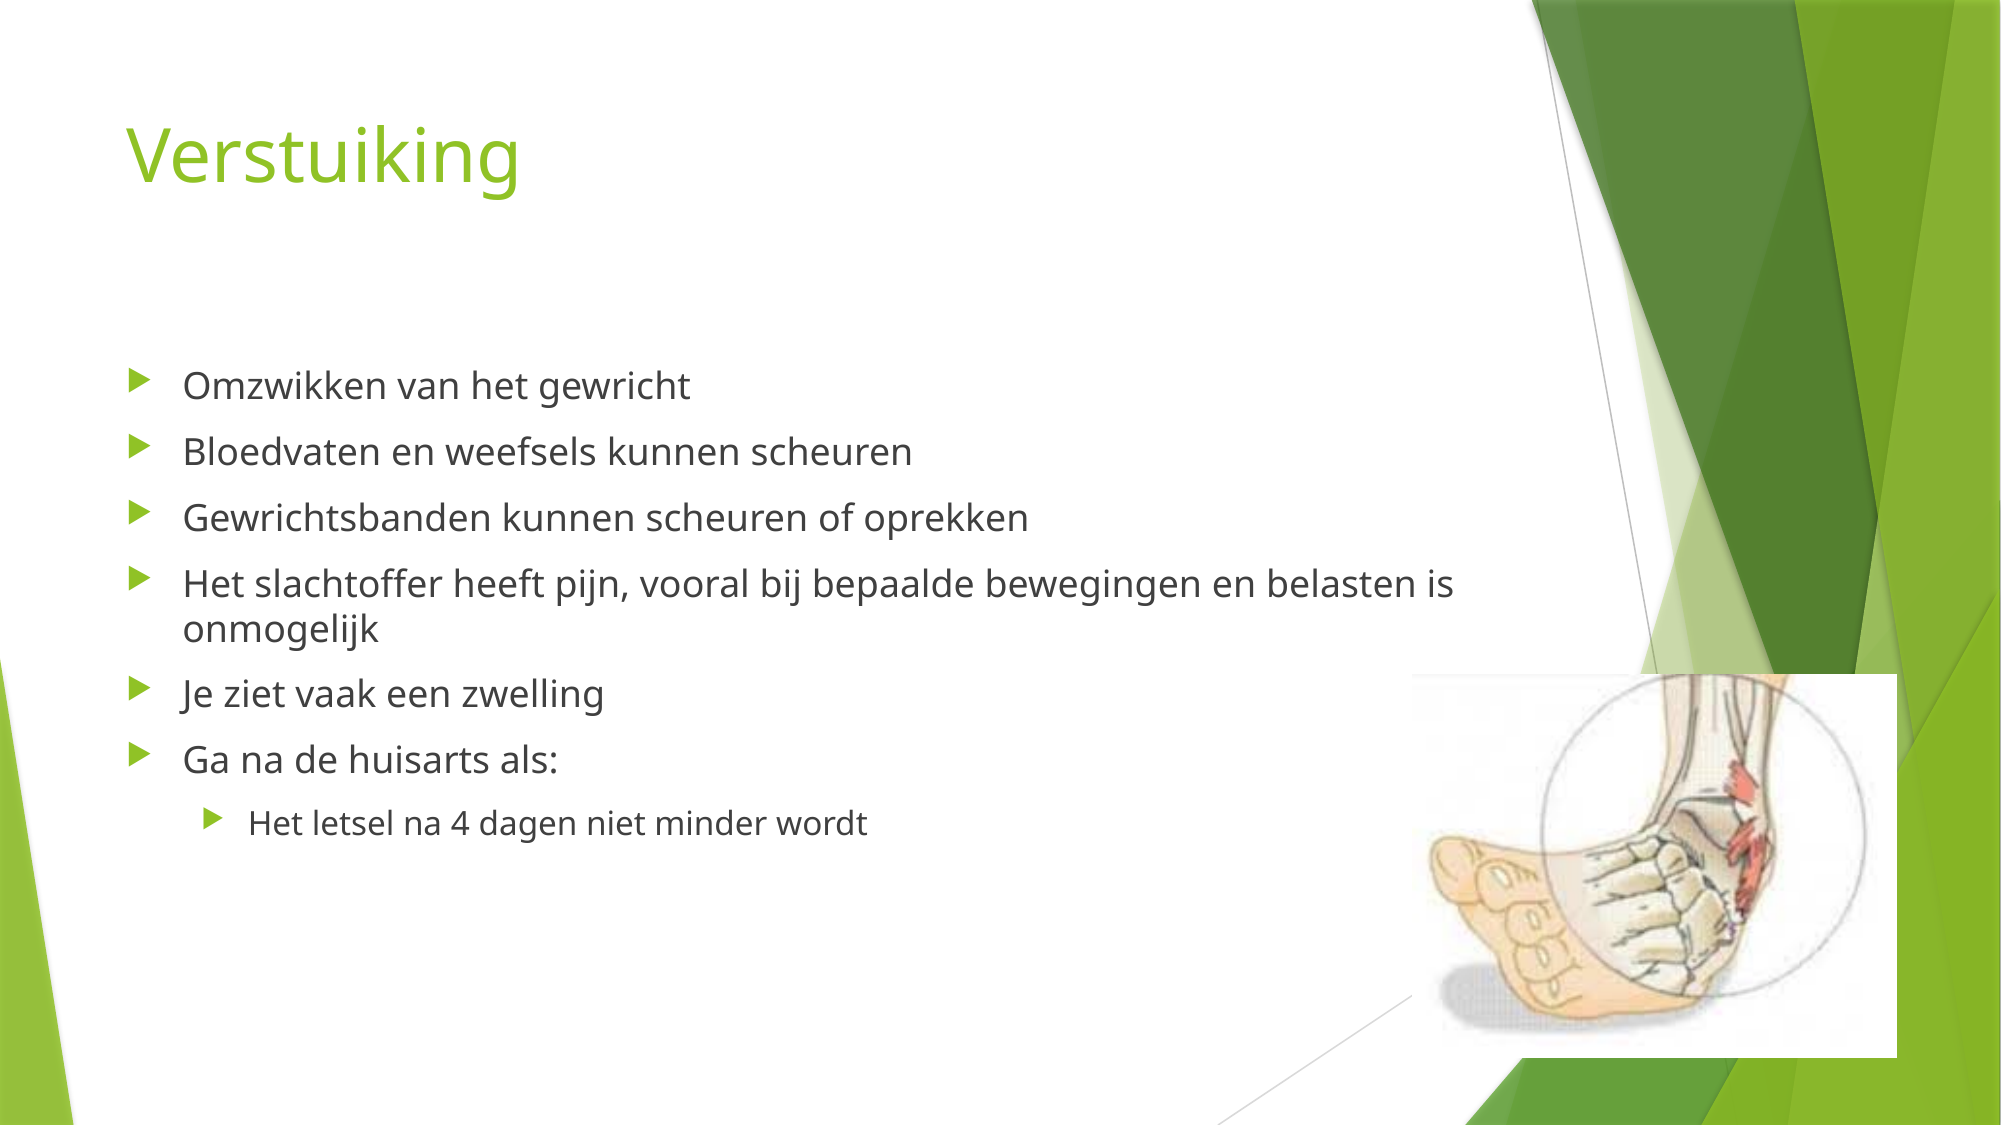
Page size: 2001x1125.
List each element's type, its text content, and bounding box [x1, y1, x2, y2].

list Omzwikken van het gewricht Bloedvaten en weefsels kunnen scheuren Gewrichtsbanden kunnen scheuren of oprekken Het slachtoffer heeft pijn, vooral bij bepaalde bewegingen en belasten is onmogelijk Je ziet vaak een zwelling Ga na de huisarts als: Het letsel na 4 dagen niet minder wordt [111, 354, 1522, 992]
title Verstuiking [111, 99, 1522, 317]
picture [1411, 673, 1898, 1059]
